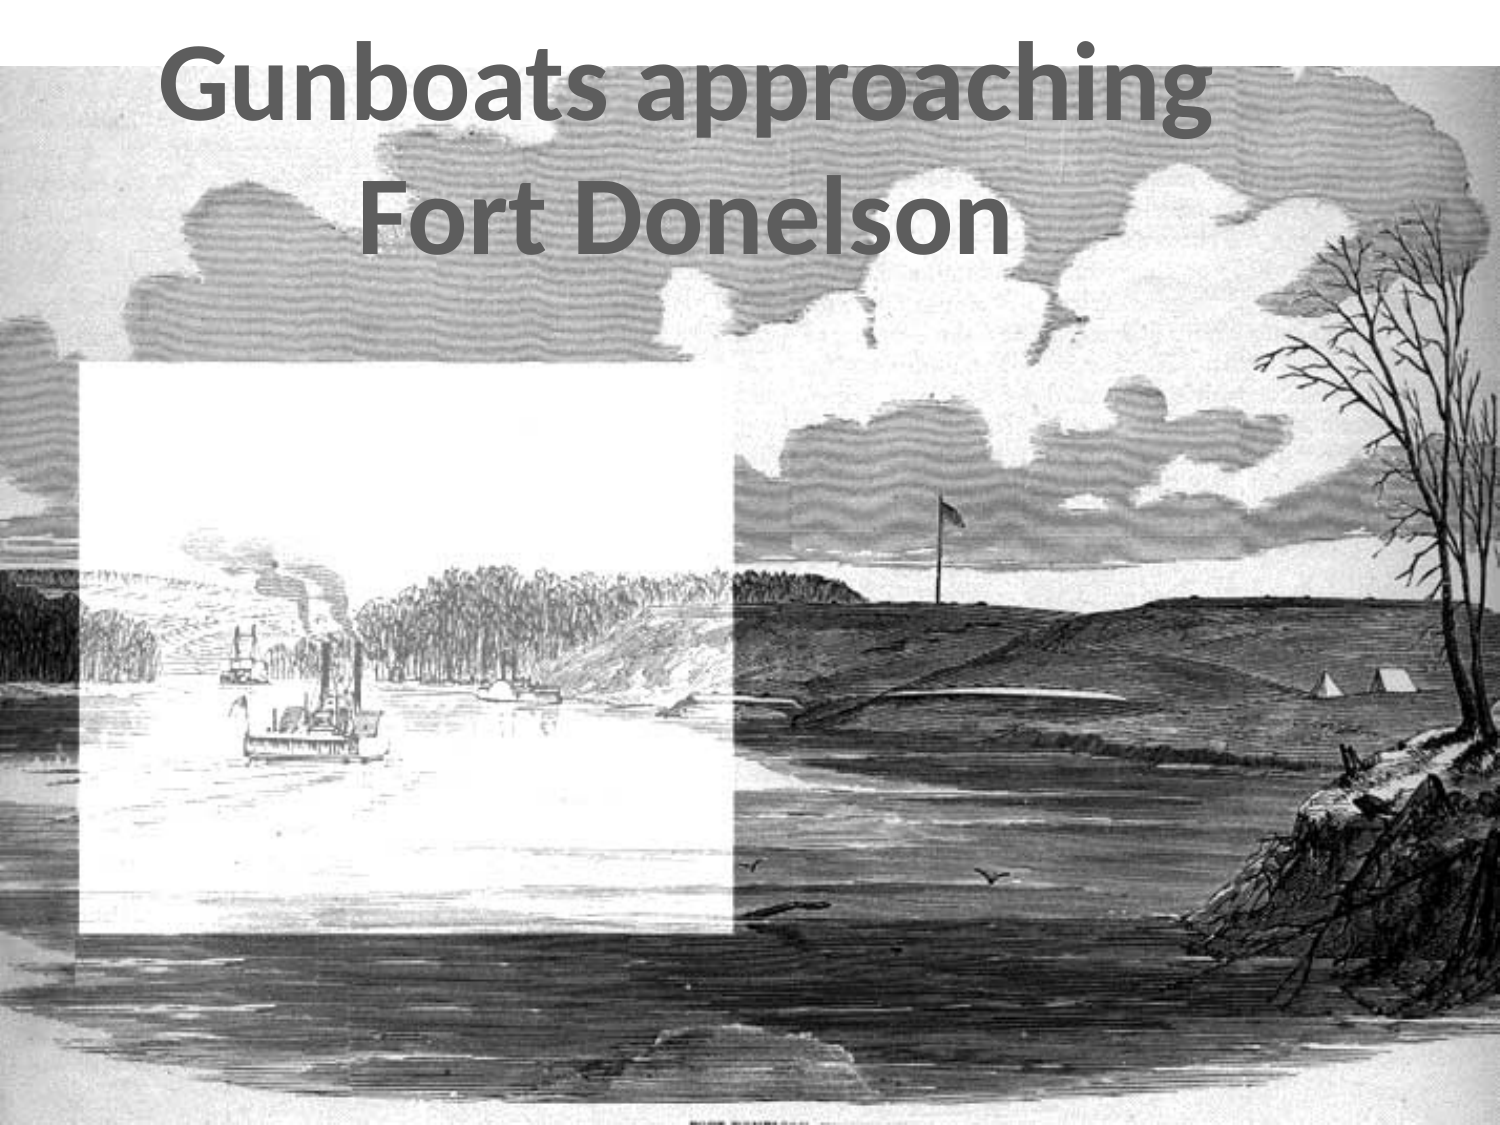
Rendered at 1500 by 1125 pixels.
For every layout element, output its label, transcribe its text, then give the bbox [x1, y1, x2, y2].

picture [0, 65, 1500, 1125]
text_box Gunboats approaching Fort Donelson [143, 0, 1255, 64]
